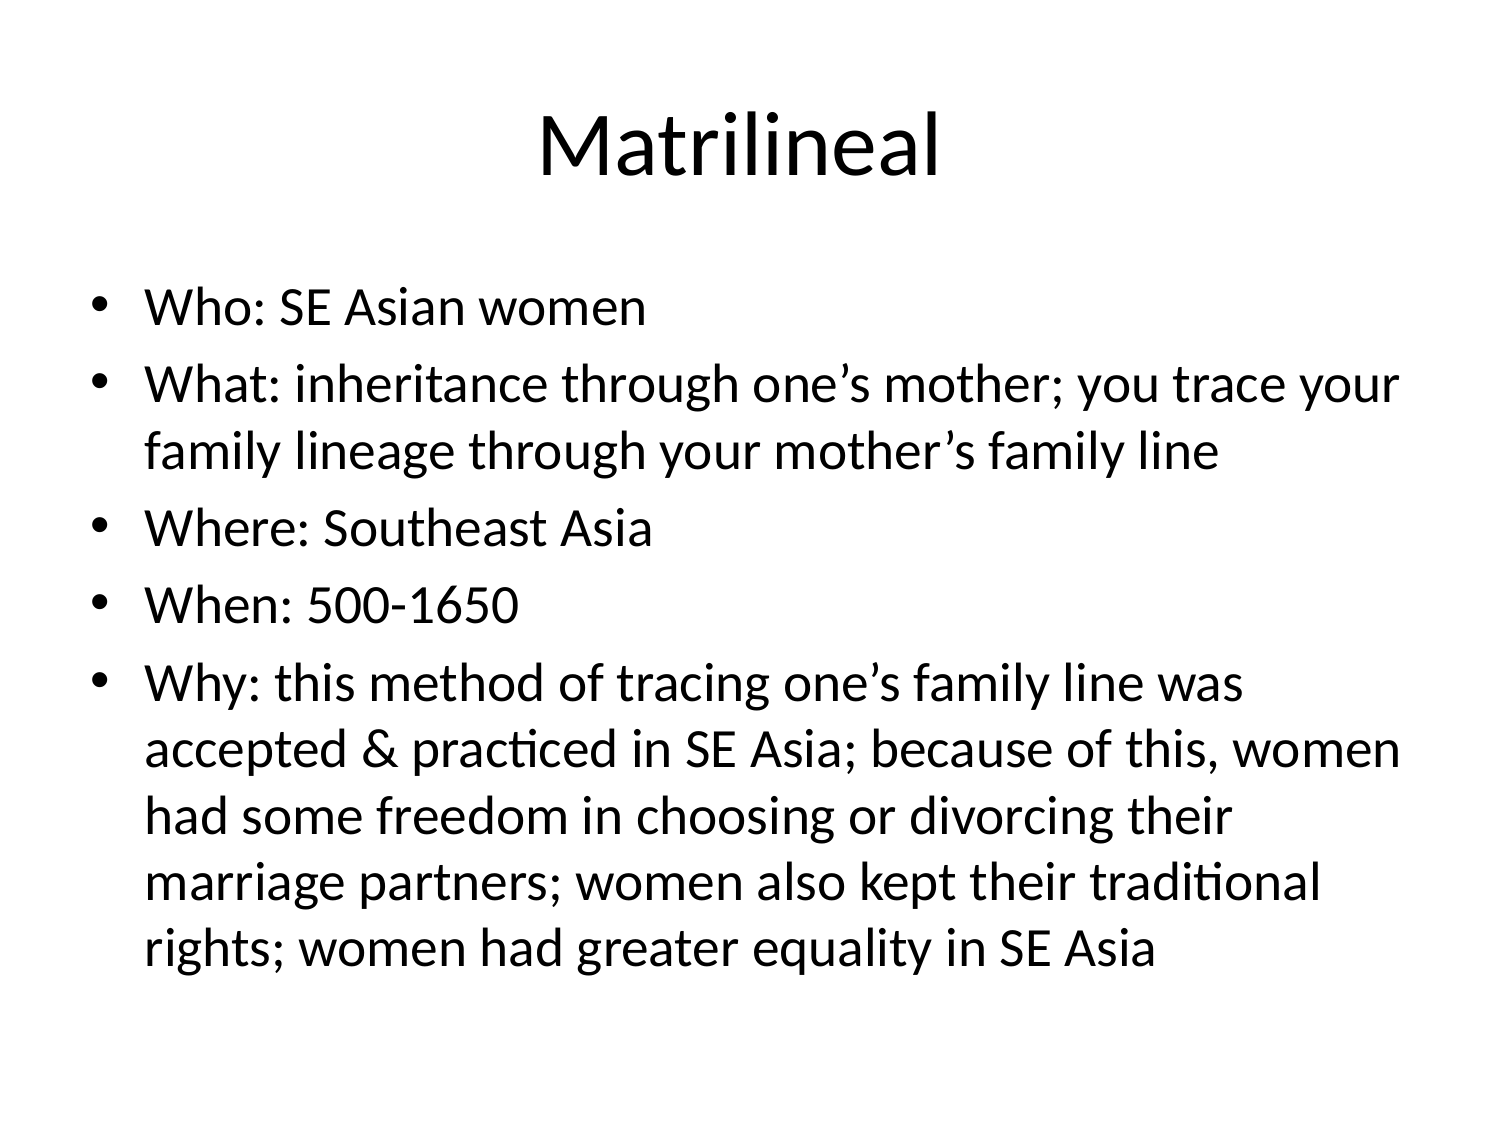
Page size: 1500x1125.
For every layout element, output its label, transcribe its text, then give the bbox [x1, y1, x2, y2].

list Who: SE Asian women What: inheritance through one’s mother; you trace your family lineage through your mother’s family line Where: Southeast Asia When: 500-1650 Why: this method of tracing one’s family line was accepted & practiced in SE Asia; because of this, women had some freedom in choosing or divorcing their marriage partners; women also kept their traditional rights; women had greater equality in SE Asia [75, 262, 1425, 1005]
title Matrilineal [75, 45, 1425, 233]
